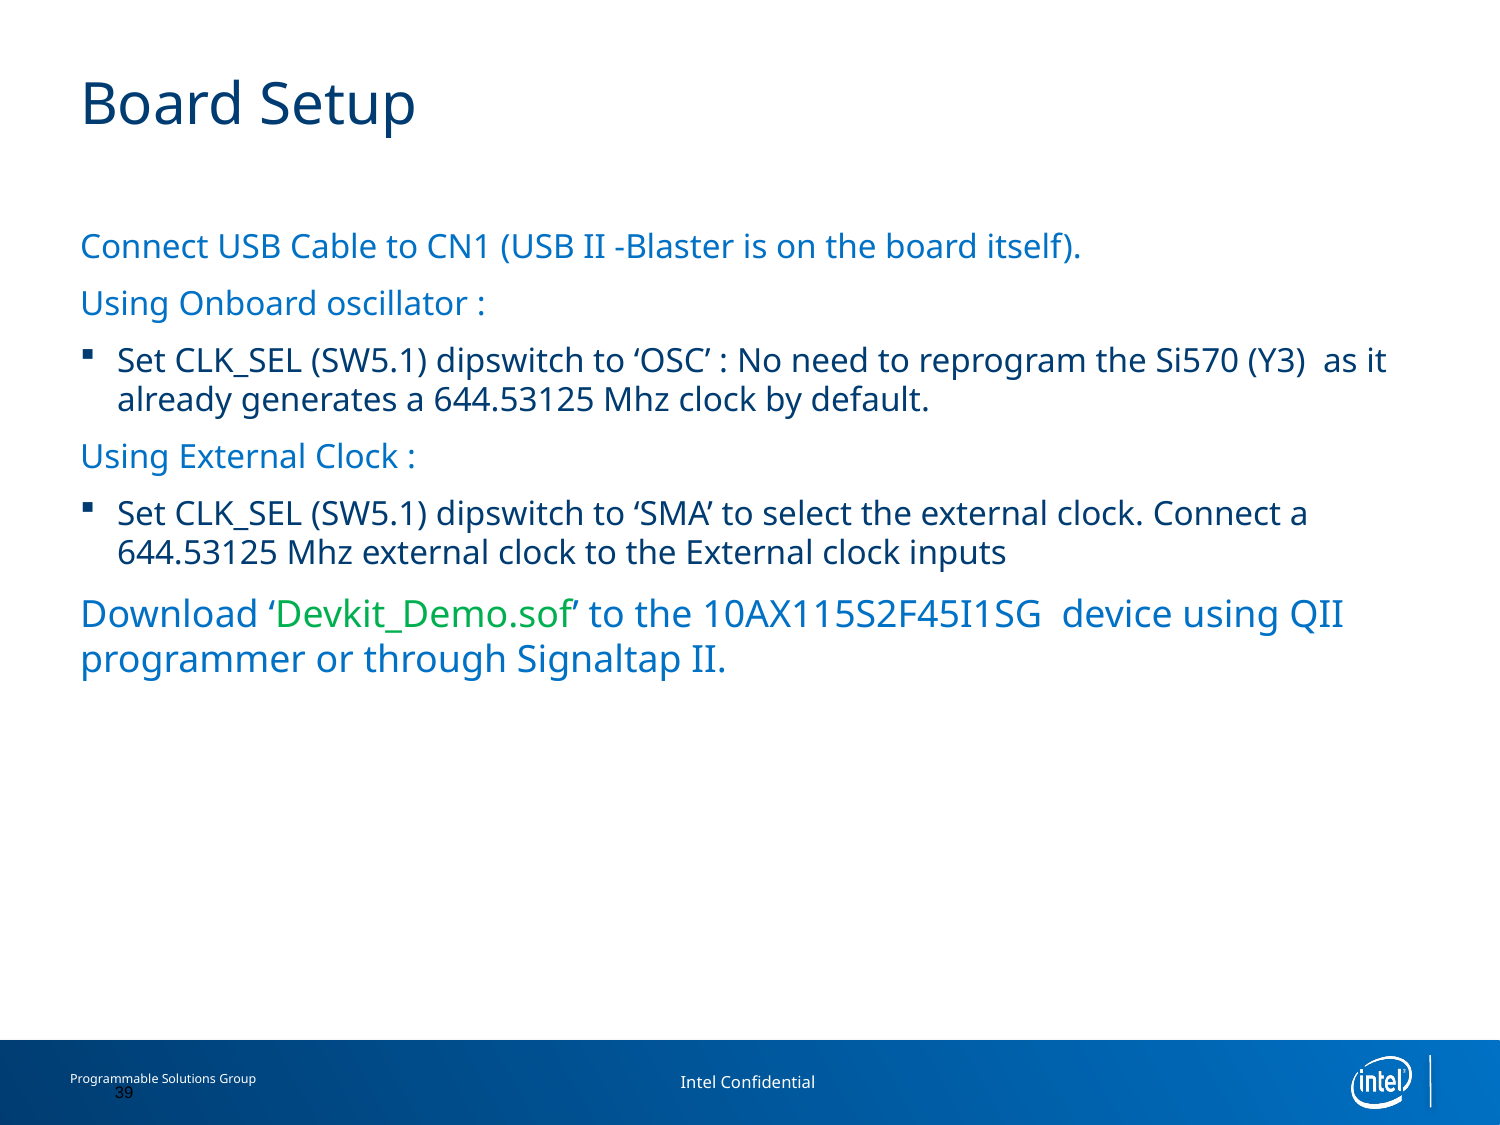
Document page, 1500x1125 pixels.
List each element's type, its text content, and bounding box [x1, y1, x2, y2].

slide_number 39 [19, 1069, 134, 1116]
title Board Setup [80, 65, 1458, 194]
list Connect USB Cable to CN1 (USB II -Blaster is on the board itself). Using Onboard oscillator : Set CLK_SEL (SW5.1) dipswitch to ‘OSC’ : No need to reprogram the Si570 (Y3) as it already generates a 644.53125 Mhz clock by default. Using External Clock : Set CLK_SEL (SW5.1) dipswitch to ‘SMA’ to select the external clock. Connect a 644.53125 Mhz external clock to the External clock inputs Download ‘Devkit_Demo.sof’ to the 10AX115S2F45I1SG device using QII programmer or through Signaltap II. [80, 225, 1461, 1028]
picture [1351, 1056, 1412, 1109]
